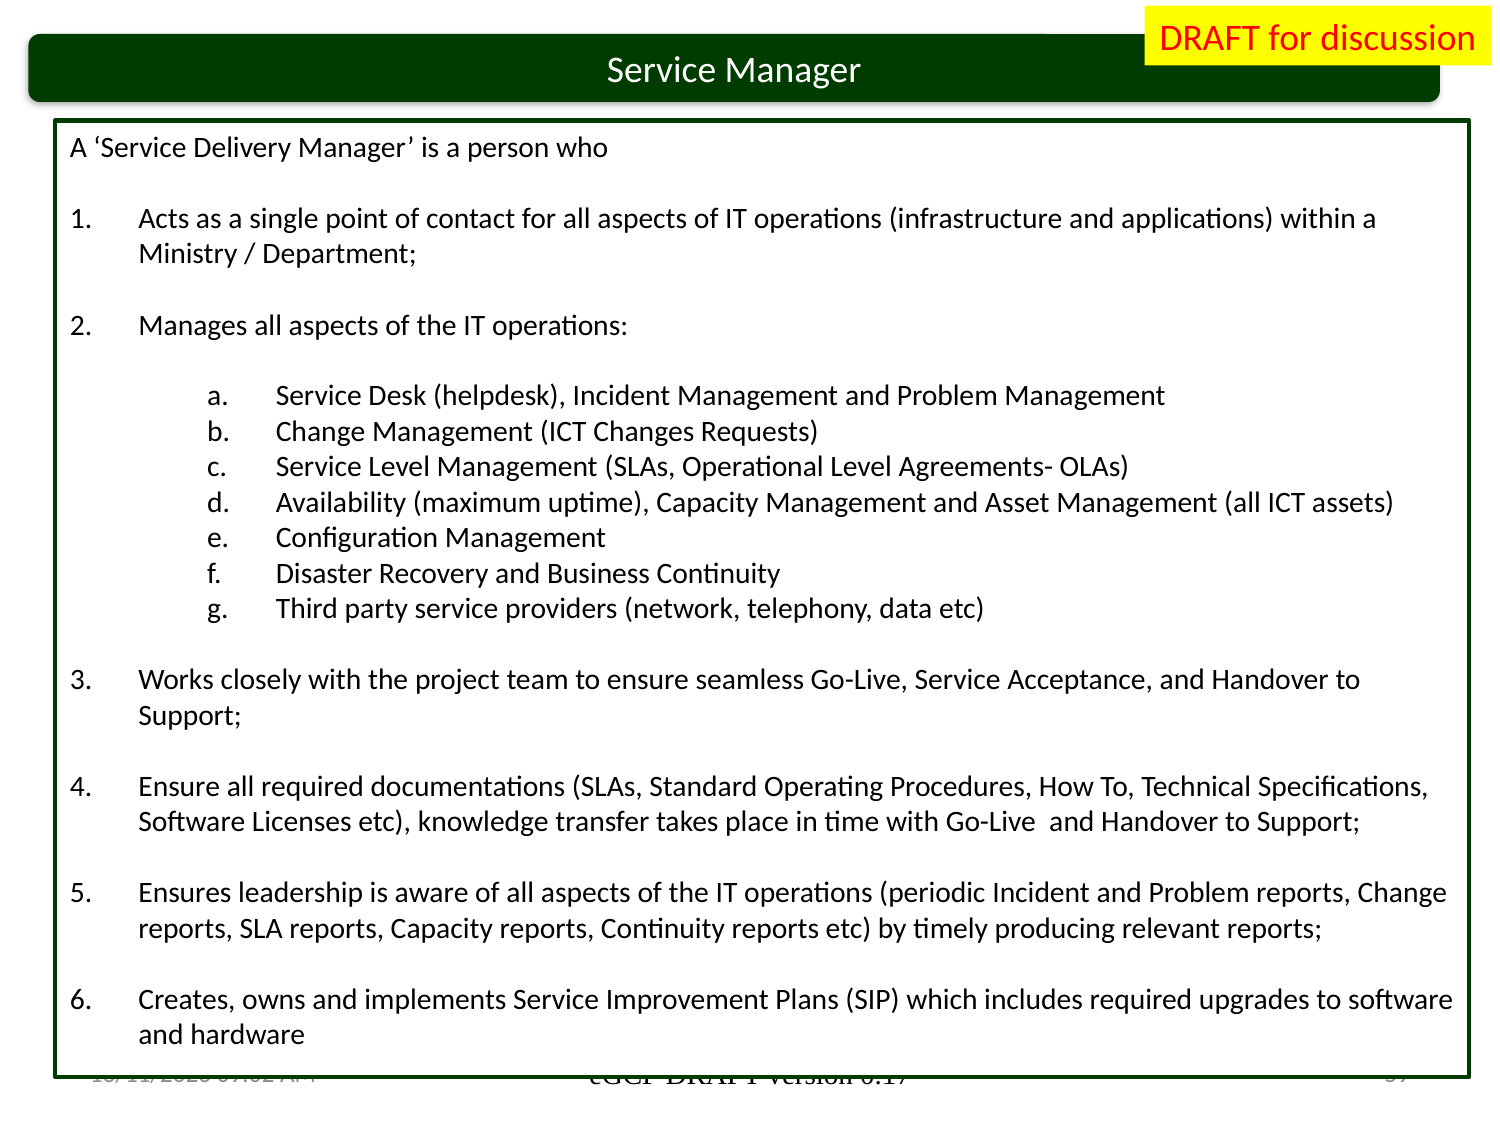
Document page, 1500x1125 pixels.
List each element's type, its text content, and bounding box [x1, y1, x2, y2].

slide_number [75, 1042, 425, 1103]
slide_number 59 [1074, 1042, 1425, 1103]
text_box A ‘Service Delivery Manager’ is a person who Acts as a single point of contact for all aspects of IT operations (infrastructure and applications) within a Ministry / Department; Manages all aspects of the IT operations: Service Desk (helpdesk), Incident Management and Problem Management Change Management (ICT Changes Requests) Service Level Management (SLAs, Operational Level Agreements- OLAs) Availability (maximum uptime), Capacity Management and Asset Management (all ICT assets) Configuration Management Disaster Recovery and Business Continuity Third party service providers (network, telephony, data etc) Works closely with the project team to ensure seamless Go-Live, Service Acceptance, and Handover to Support; Ensure all required documentations (SLAs, Standard Operating Procedures, How To, Technical Specifications, Software Licenses etc), knowledge transfer takes place in time with Go-Live and Handover to Support; Ensures leadership is aware of all aspects of the IT operations (periodic Incident and Problem reports, Change reports, SLA reports, Capacity reports, Continuity reports etc) by timely producing relevant reports; Creates, owns and implements Service Improvement Plans (SIP) which includes required upgrades to software and hardware [53, 118, 1471, 1079]
text_box DRAFT for discussion [1144, 5, 1492, 66]
footer eGCF DRAFT version 0.17 [512, 1042, 988, 1103]
text_box Service Manager [27, 33, 1441, 103]
